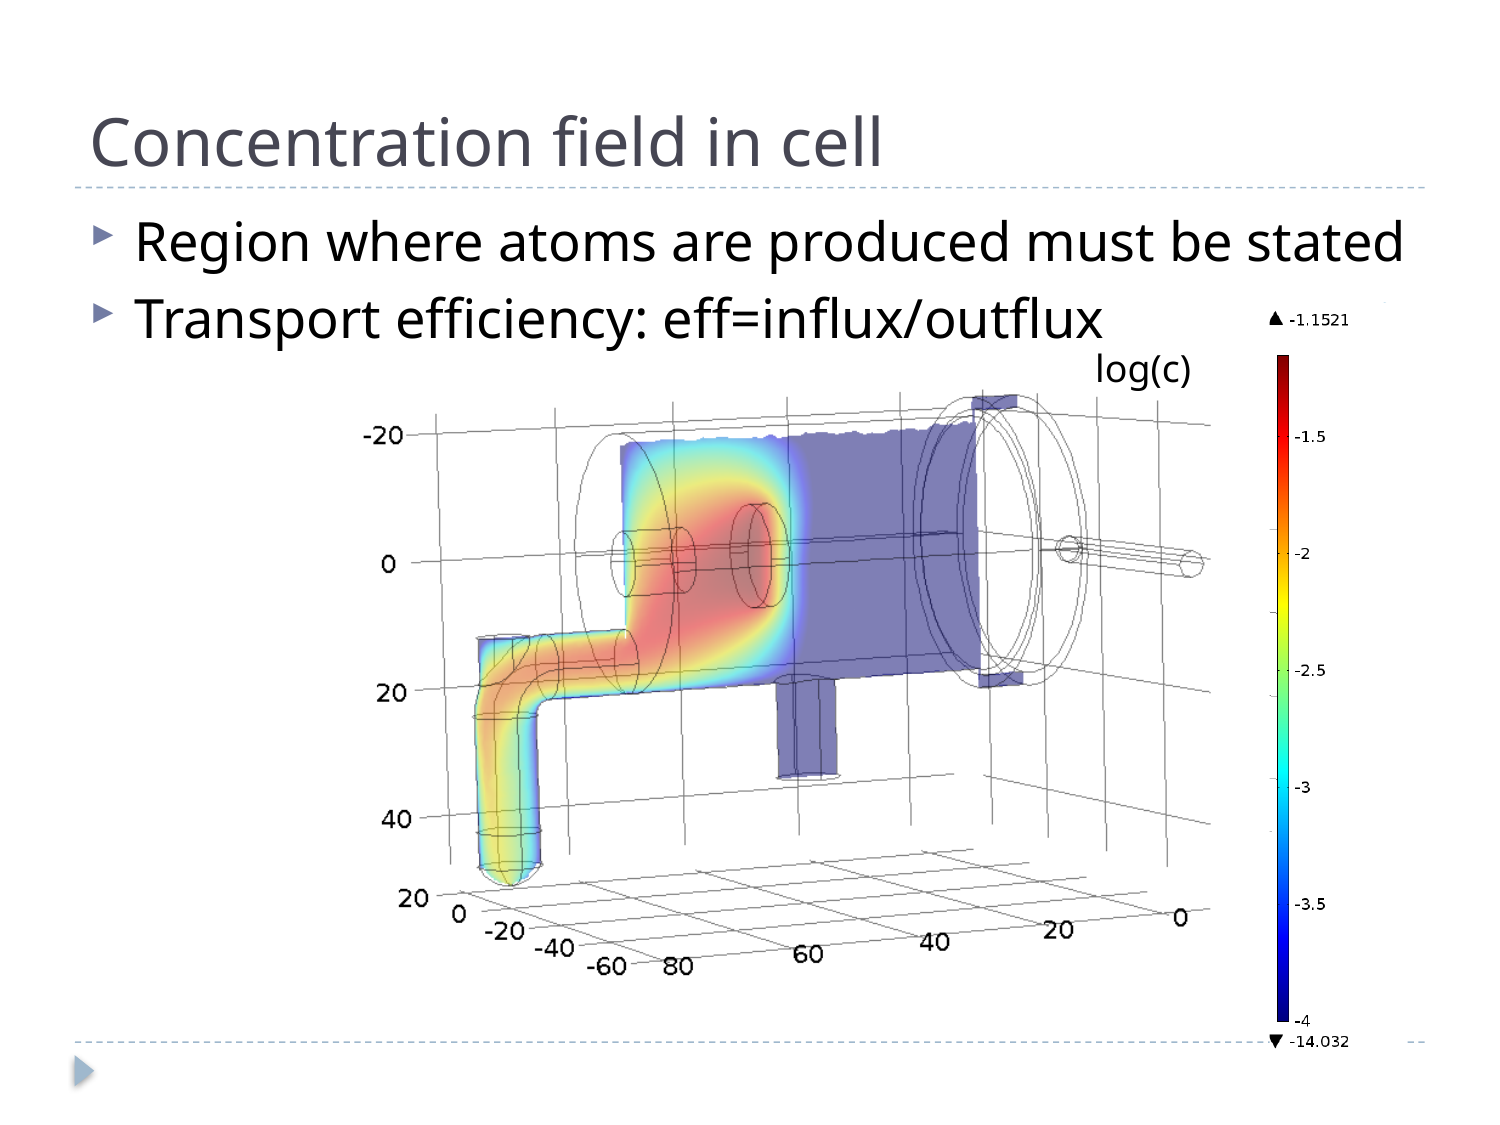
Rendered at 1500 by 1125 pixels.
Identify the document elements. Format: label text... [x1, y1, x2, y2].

title Concentration field in cell [75, 24, 1425, 188]
picture [336, 385, 1211, 1025]
picture [1269, 302, 1408, 1055]
text_box log(c) [1080, 338, 1206, 385]
list Region where atoms are produced must be stated Transport efficiency: eff=influx/outflux [75, 200, 1425, 1010]
